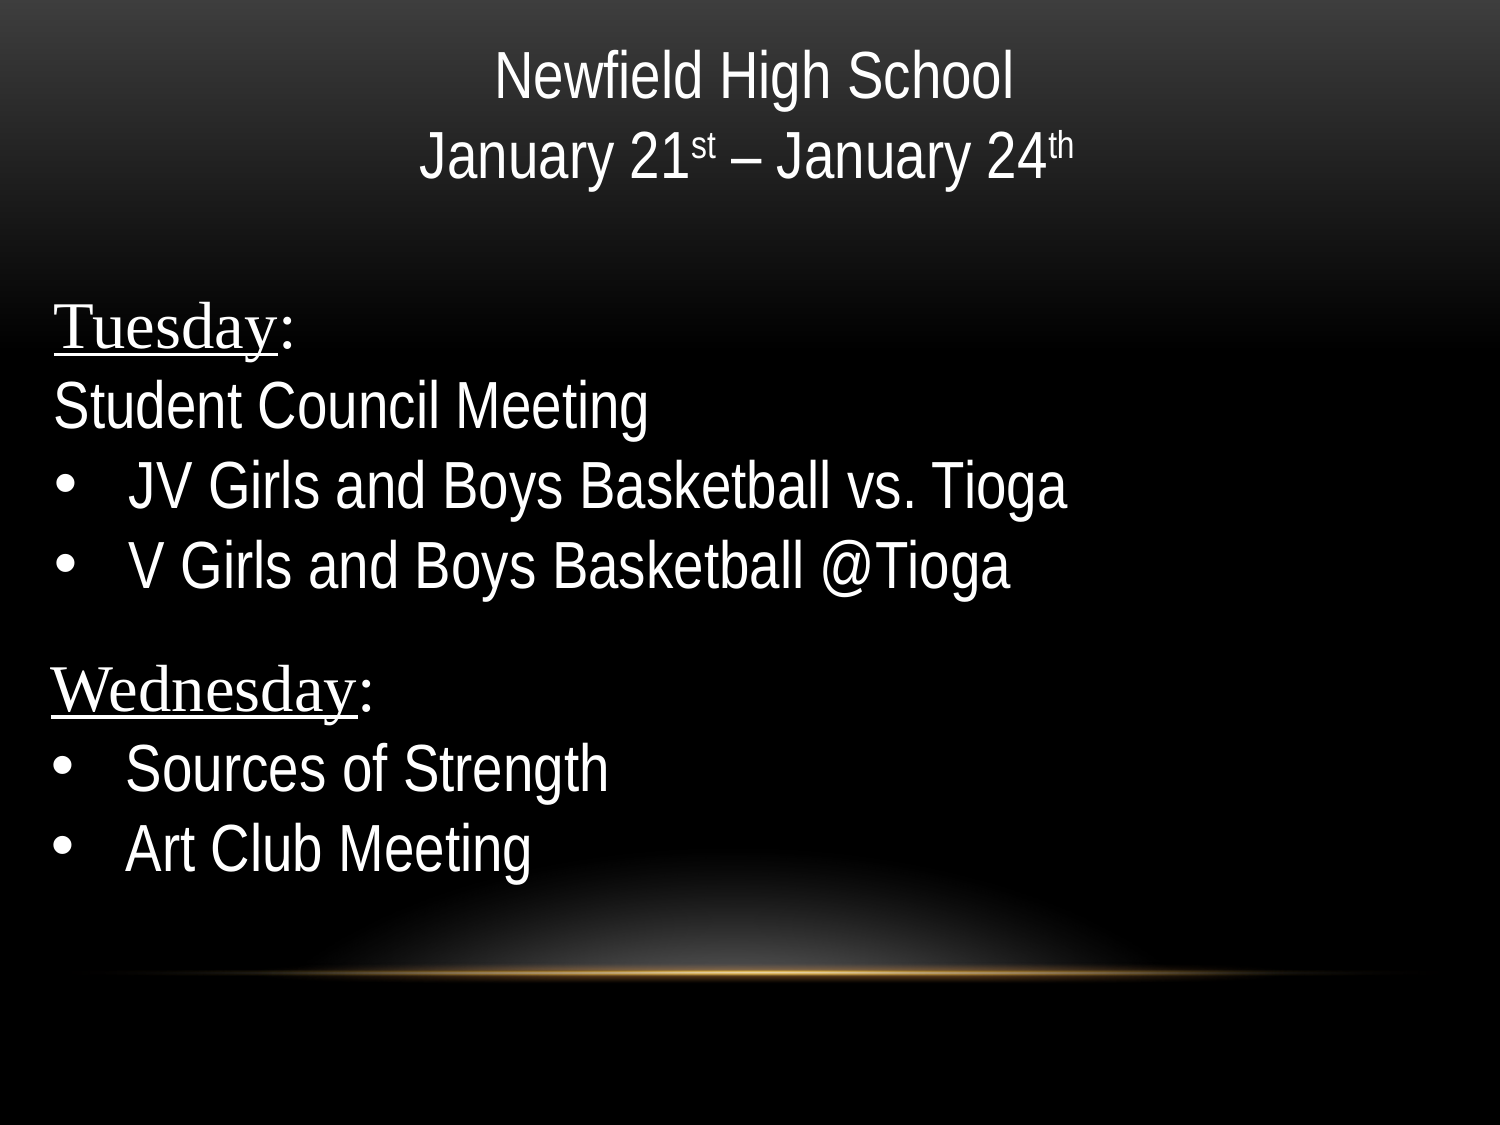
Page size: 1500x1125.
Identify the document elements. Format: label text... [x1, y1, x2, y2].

text_box [51, 22, 1364, 148]
text_box Newfield High School January 21st – January 24th [404, 24, 1105, 200]
picture [0, 0, 1500, 1125]
text_box Tuesday: Student Council Meeting JV Girls and Boys Basketball vs. Tioga V Girls and Boys Basketball @Tioga [39, 274, 1477, 610]
text_box Wednesday: Sources of Strength Art Club Meeting [36, 637, 1474, 893]
